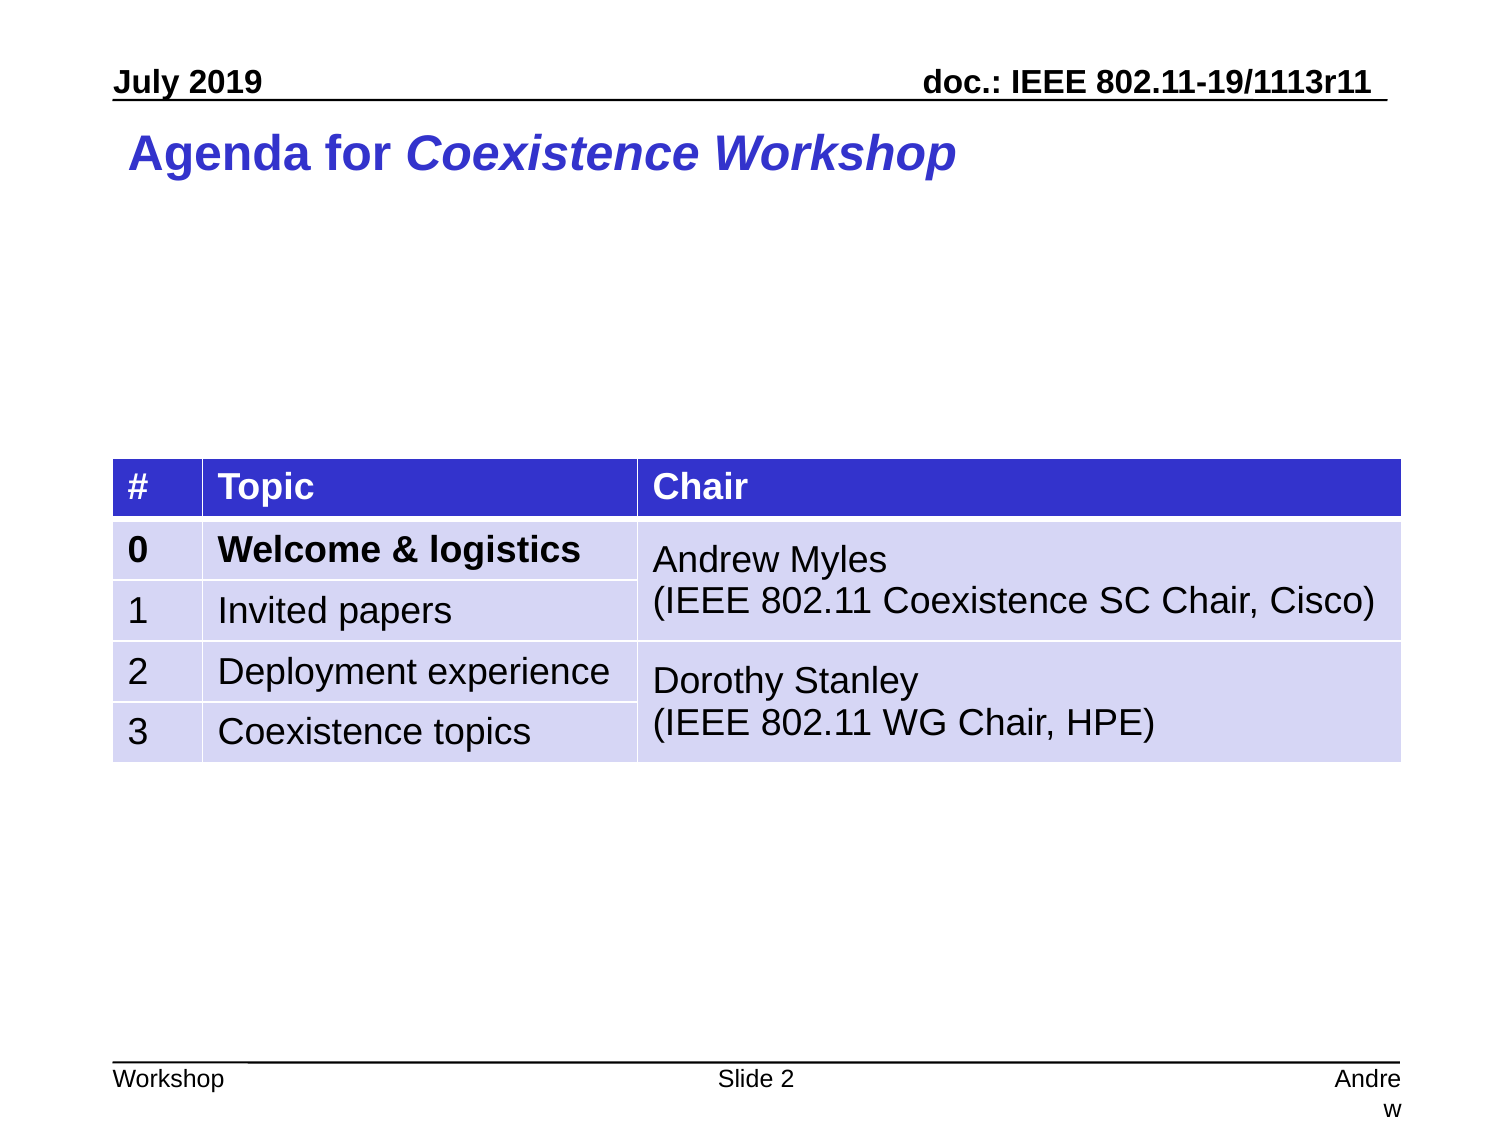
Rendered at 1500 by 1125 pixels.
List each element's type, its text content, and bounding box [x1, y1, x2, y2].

table_cell Dorothy Stanley (IEEE 802.11 WG Chair, HPE) [638, 642, 1401, 762]
table_header Topic [203, 459, 637, 516]
footer Andrew Myles, Cisco [1320, 1061, 1402, 1093]
table_cell Coexistence topics [203, 703, 637, 762]
table_cell Invited papers [203, 581, 637, 640]
table_cell Deployment experience [203, 642, 637, 701]
table_cell 1 [113, 581, 202, 640]
title Agenda for Coexistence Workshop [112, 112, 1388, 288]
table_cell Andrew Myles (IEEE 802.11 Coexistence SC Chair, Cisco) [638, 522, 1401, 640]
table_cell 2 [113, 642, 202, 701]
slide_number Slide 2 [709, 1061, 803, 1093]
table_cell 3 [113, 703, 202, 762]
table_cell 0 [113, 522, 202, 579]
table_header # [113, 459, 202, 516]
table_header Chair [638, 459, 1401, 516]
table_cell Welcome & logistics [203, 522, 637, 579]
